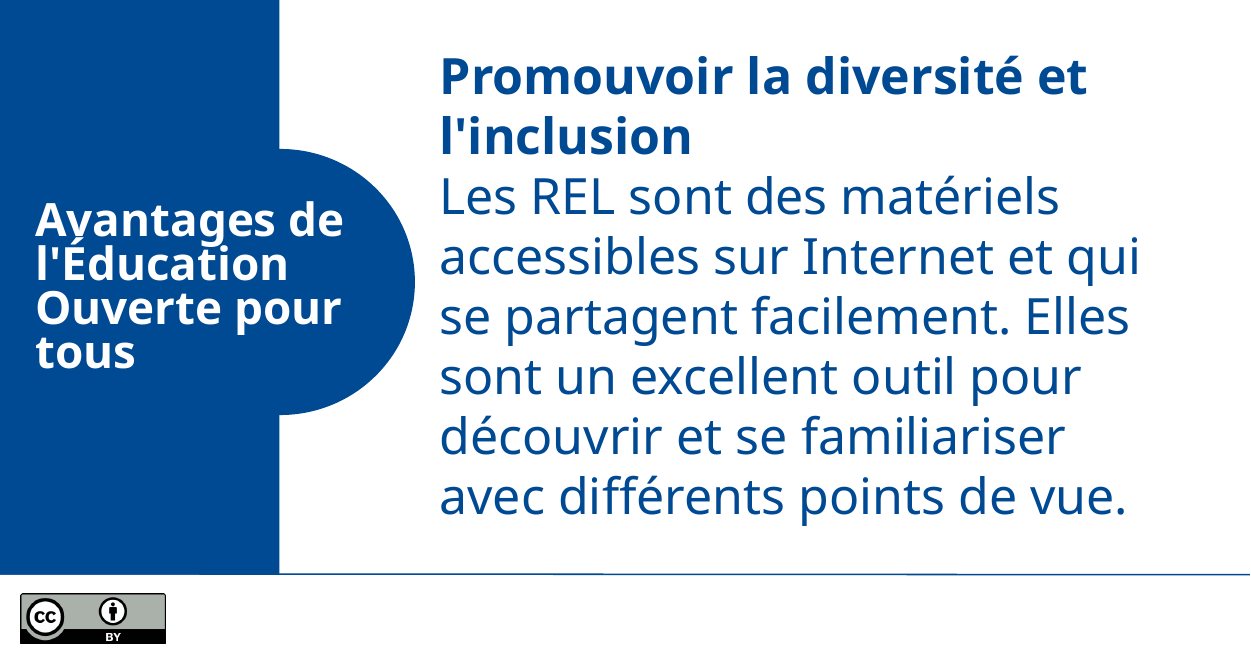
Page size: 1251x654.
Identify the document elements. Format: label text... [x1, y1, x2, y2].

text_box [206, 393, 355, 416]
text_box Avantages de l'Éducation Ouverte pour tous [20, 186, 390, 393]
text_box [0, 0, 280, 573]
text_box [0, 582, 1250, 654]
text_box [390, 204, 415, 360]
text_box Promouvoir la diversité et l'inclusion Les REL sont des matériels accessibles sur Internet et qui se partagent facilement. Elles sont un excellent outil pour découvrir et se familiariser avec différents points de vue. [424, 29, 1174, 540]
picture [20, 592, 166, 645]
text_box [187, 148, 374, 186]
